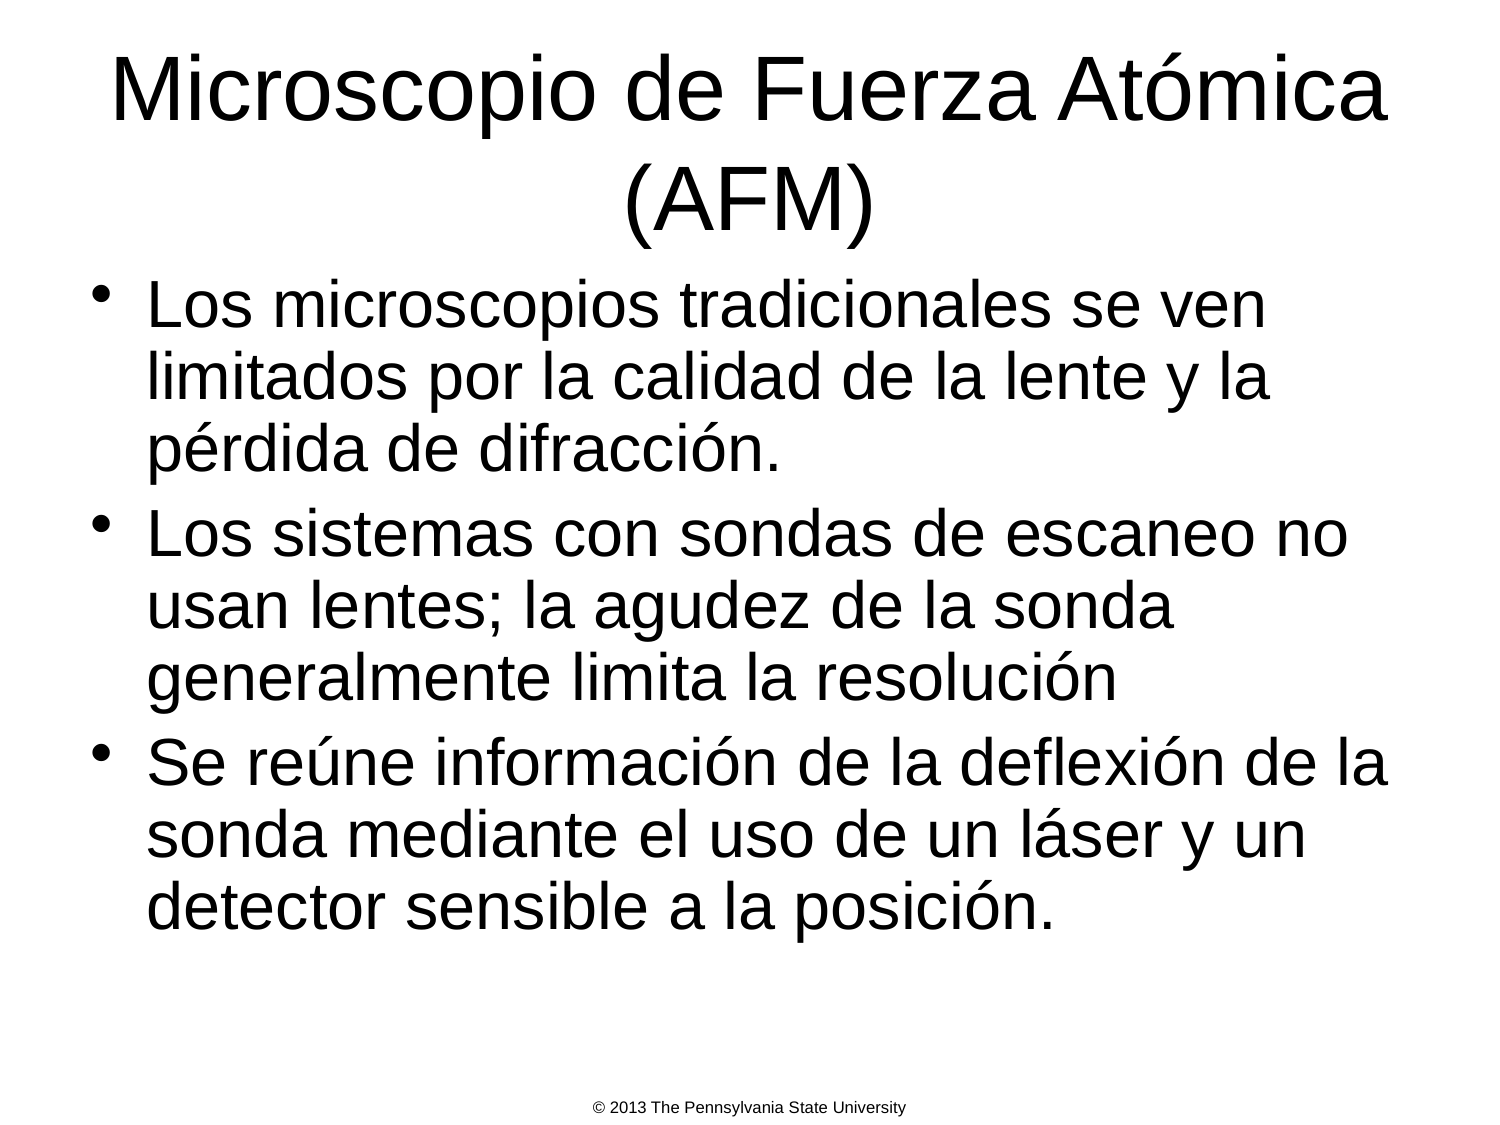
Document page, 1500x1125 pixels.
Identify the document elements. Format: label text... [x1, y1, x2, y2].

title Microscopio de Fuerza Atómica (AFM) [74, 44, 1426, 233]
list Los microscopios tradicionales se ven limitados por la calidad de la lente y la pérdida de difracción. Los sistemas con sondas de escaneo no usan lentes; la agudez de la sonda generalmente limita la resolución Se reúne información de la deflexión de la sonda mediante el uso de un láser y un detector sensible a la posición. [74, 262, 1426, 951]
